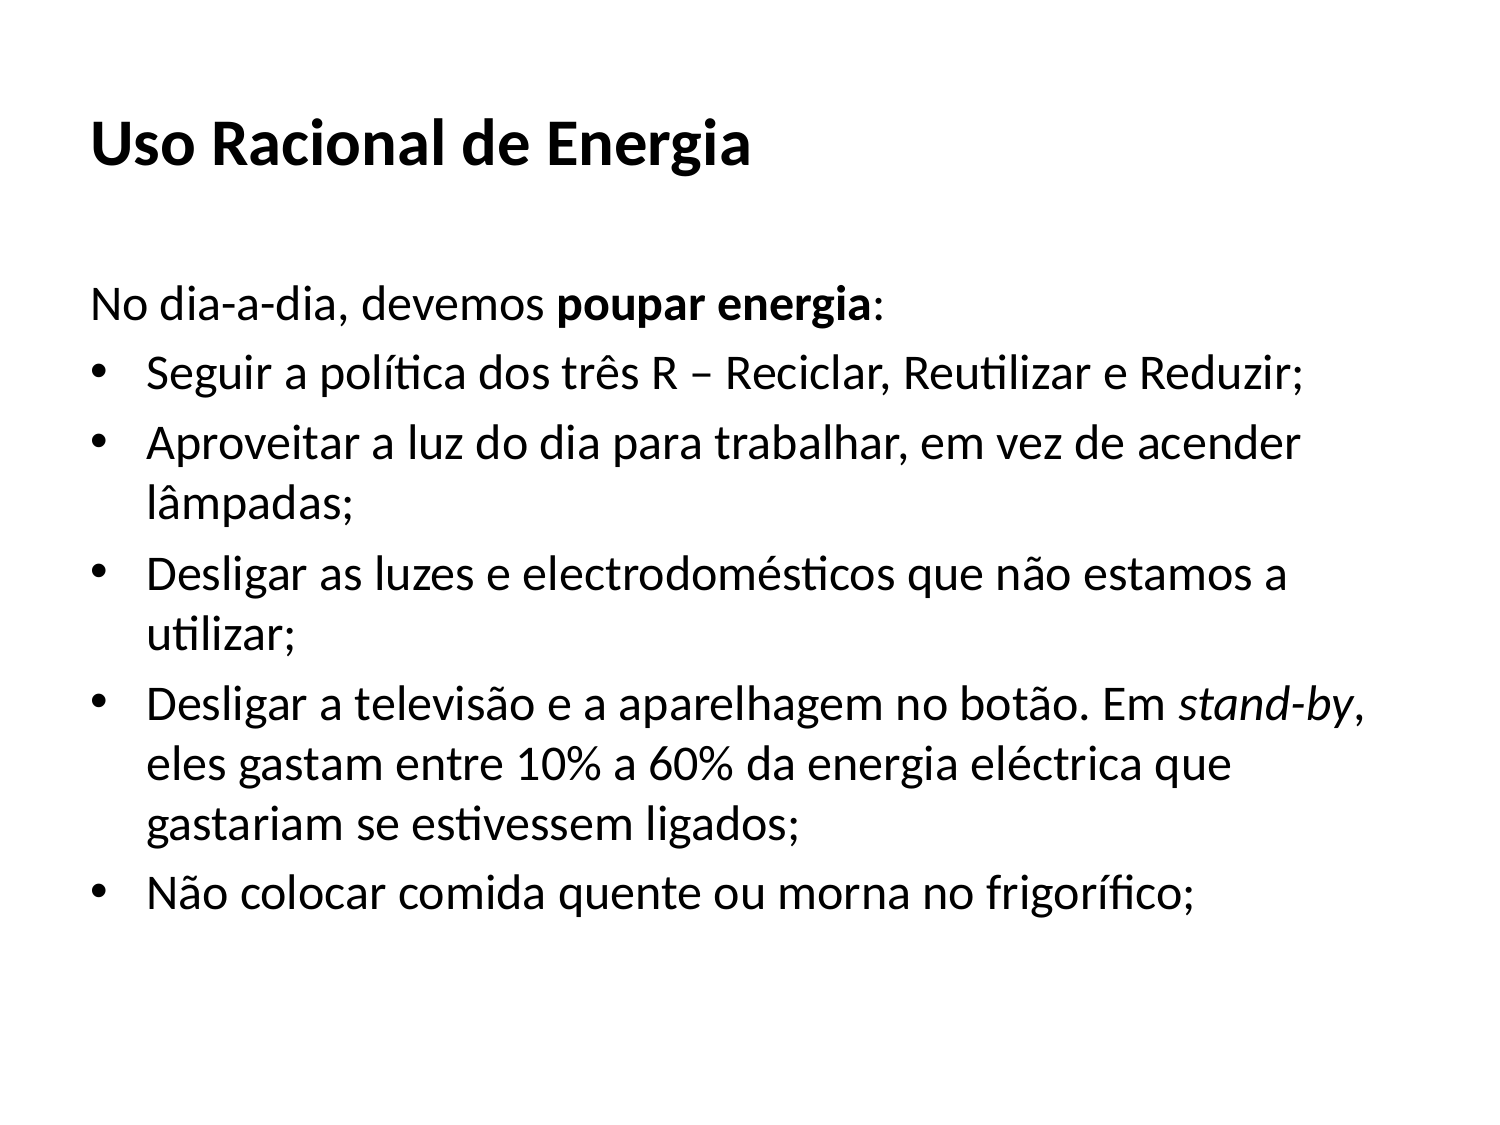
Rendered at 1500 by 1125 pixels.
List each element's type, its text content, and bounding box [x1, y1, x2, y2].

list No dia-a-dia, devemos poupar energia: Seguir a política dos três R – Reciclar, Reutilizar e Reduzir; Aproveitar a luz do dia para trabalhar, em vez de acender lâmpadas; Desligar as luzes e electrodomésticos que não estamos a utilizar; Desligar a televisão e a aparelhagem no botão. Em stand-by, eles gastam entre 10% a 60% da energia eléctrica que gastariam se estivessem ligados; Não colocar comida quente ou morna no frigorífico; [75, 262, 1425, 1005]
title Uso Racional de Energia [75, 45, 1425, 233]
